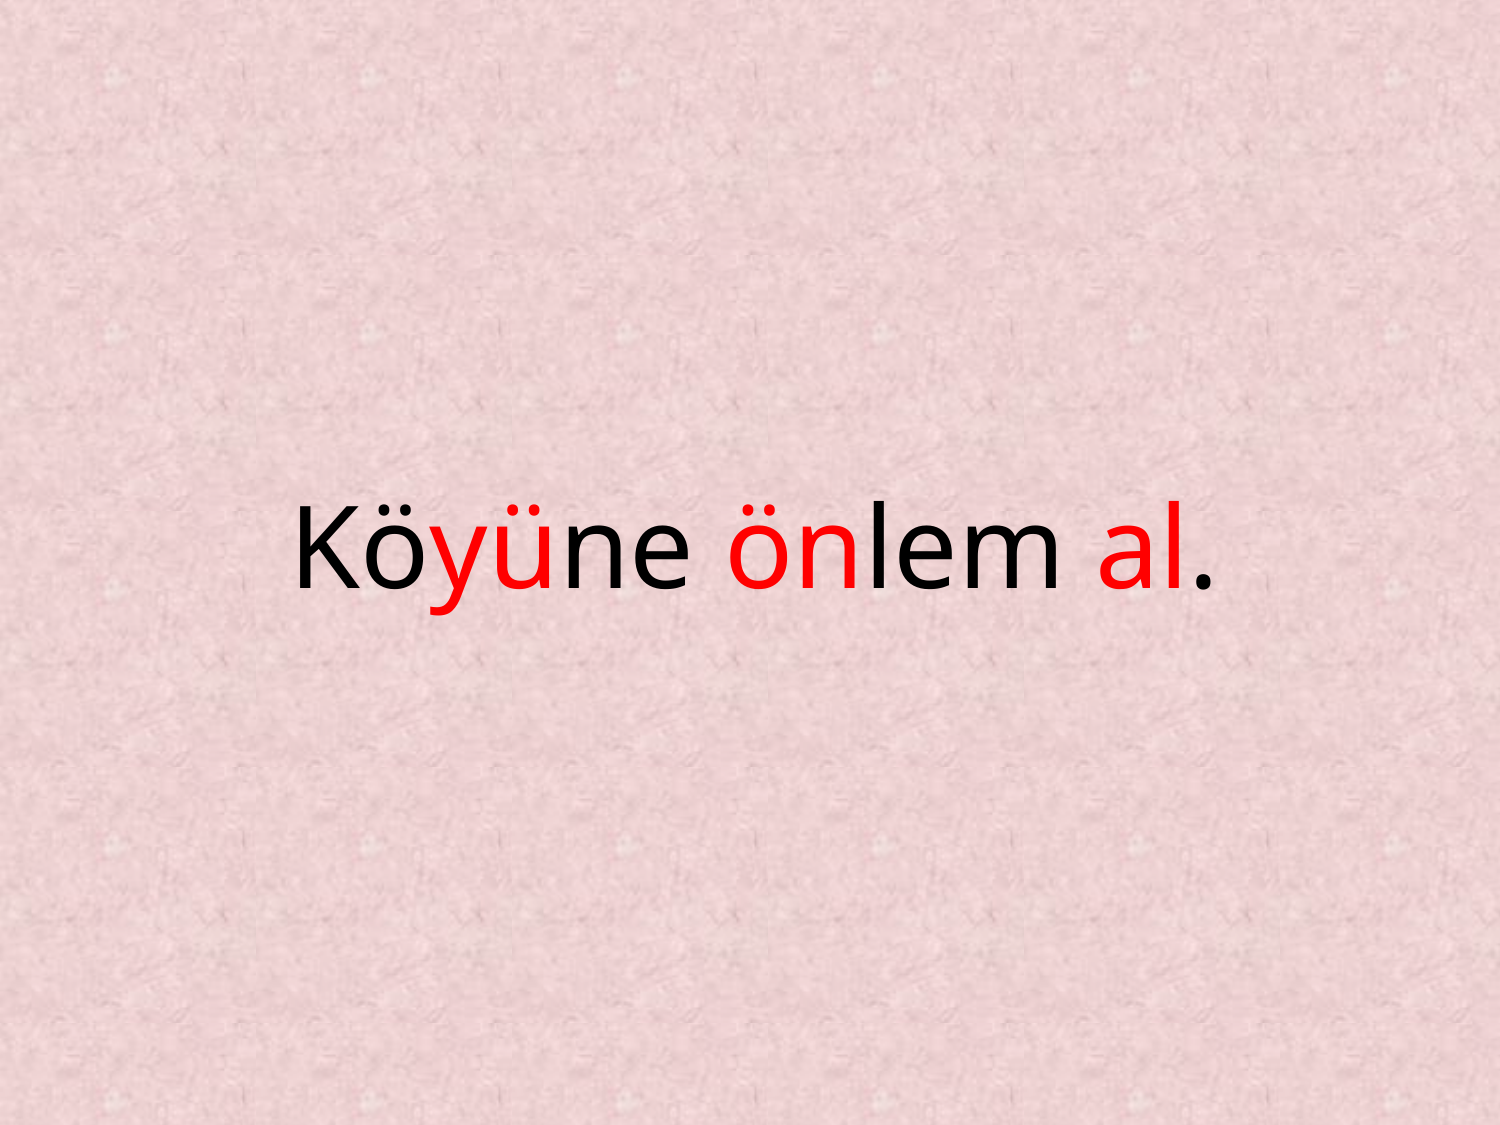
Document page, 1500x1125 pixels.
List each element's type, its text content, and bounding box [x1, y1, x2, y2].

title Köyüne önlem al. [117, 421, 1393, 663]
